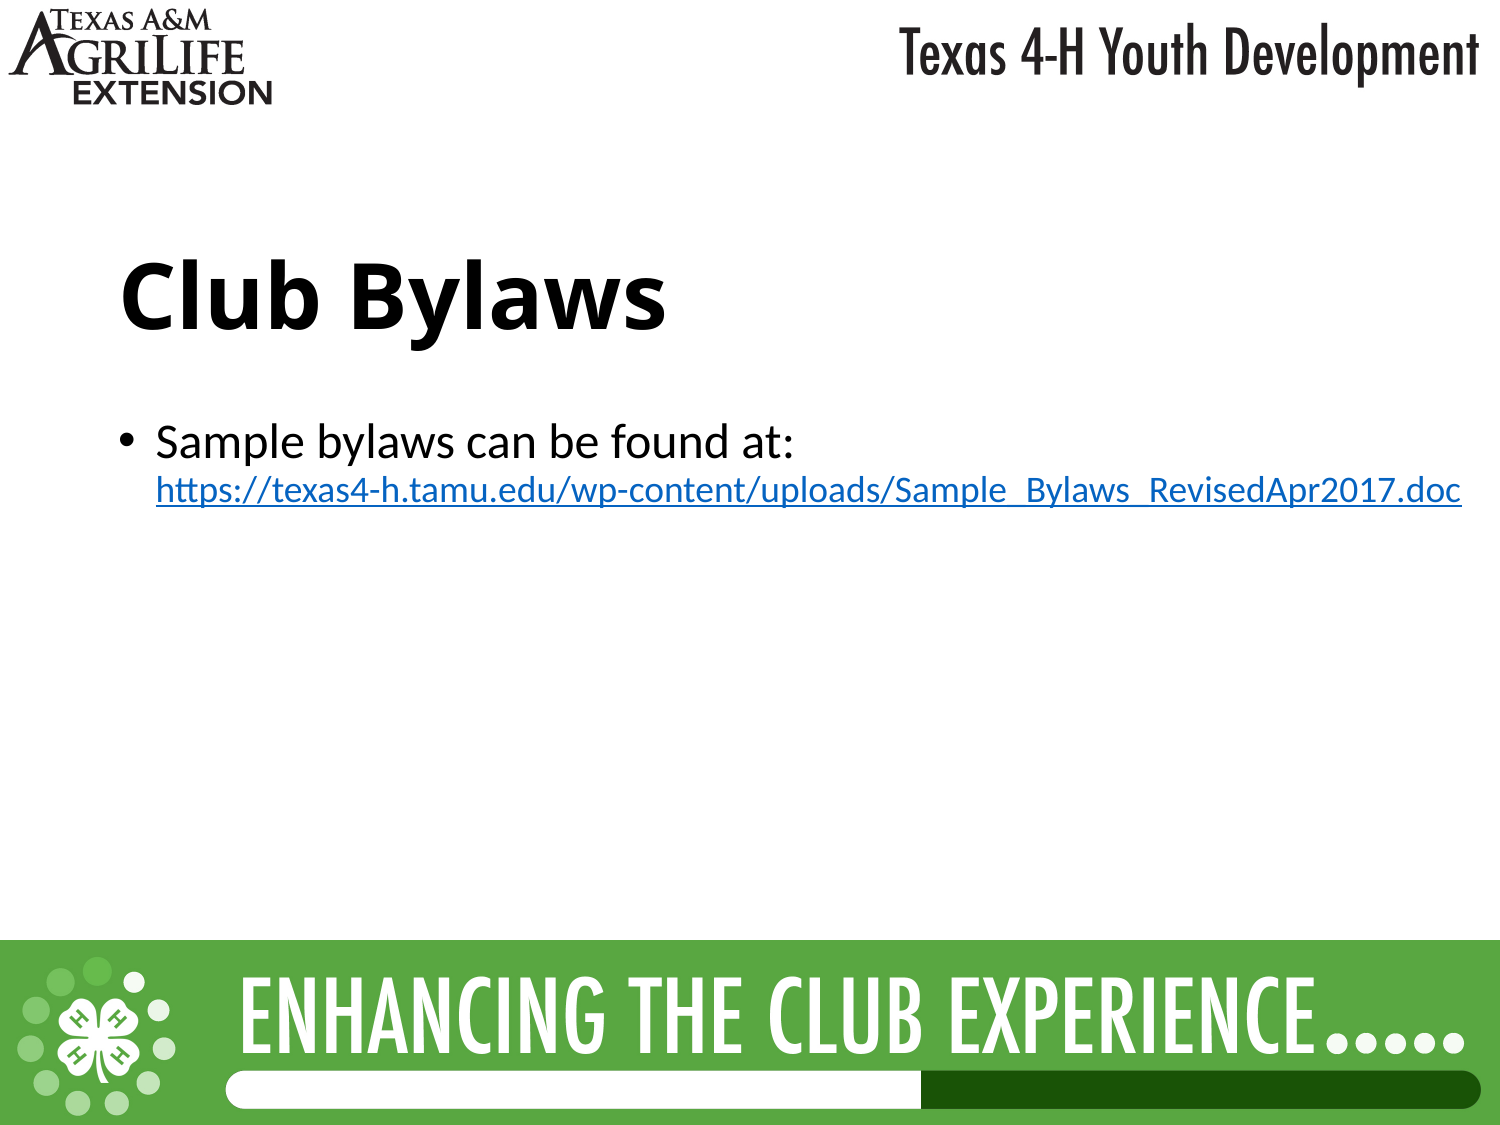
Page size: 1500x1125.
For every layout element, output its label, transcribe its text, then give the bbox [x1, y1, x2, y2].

text_box Club Bylaws [103, 190, 1397, 409]
picture [0, 0, 1500, 1125]
list Sample bylaws can be found at: https://texas4-h.tamu.edu/wp-content/uploads/Sample_Bylaws_RevisedApr2017.doc [103, 408, 1486, 1014]
